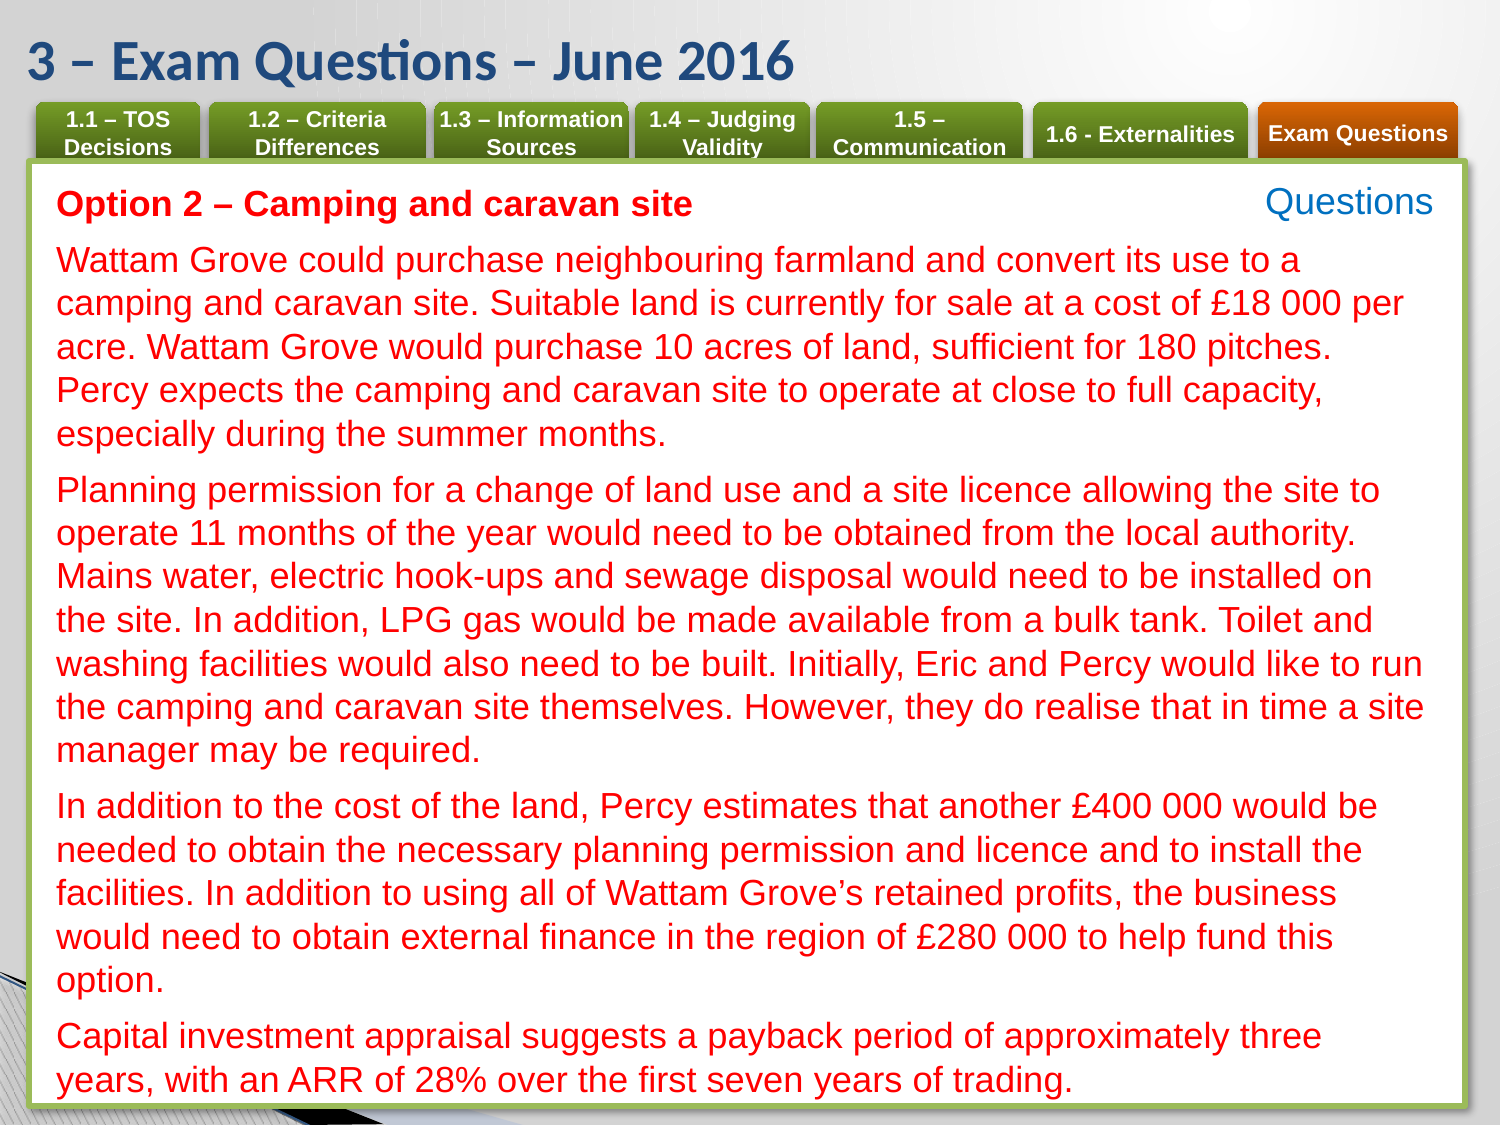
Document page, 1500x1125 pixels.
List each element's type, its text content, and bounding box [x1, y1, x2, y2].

text_box Option 2 – Camping and caravan site Wattam Grove could purchase neighbouring farmland and convert its use to a camping and caravan site. Suitable land is currently for sale at a cost of £18 000 per acre. Wattam Grove would purchase 10 acres of land, sufficient for 180 pitches. Percy expects the camping and caravan site to operate at close to full capacity, especially during the summer months. Planning permission for a change of land use and a site licence allowing the site to operate 11 months of the year would need to be obtained from the local authority. Mains water, electric hook-ups and sewage disposal would need to be installed on the site. In addition, LPG gas would be made available from a bulk tank. Toilet and washing facilities would also need to be built. Initially, Eric and Percy would like to run the camping and caravan site themselves. However, they do realise that in time a site manager may be required. In addition to the cost of the land, Percy estimates that another £400 000 would be needed to obtain the necessary planning permission and licence and to install the facilities. In addition to using all of Wattam Grove’s retained profits, the business would need to obtain external finance in the region of £280 000 to help fund this option. Capital investment appraisal suggests a payback period of approximately three years, with an ARR of 28% over the first seven years of trading. [41, 172, 1447, 1107]
picture [281, 1114, 303, 1125]
title 3 – Exam Questions – June 2016 [11, 11, 1465, 102]
text_box Questions [1250, 169, 1449, 230]
